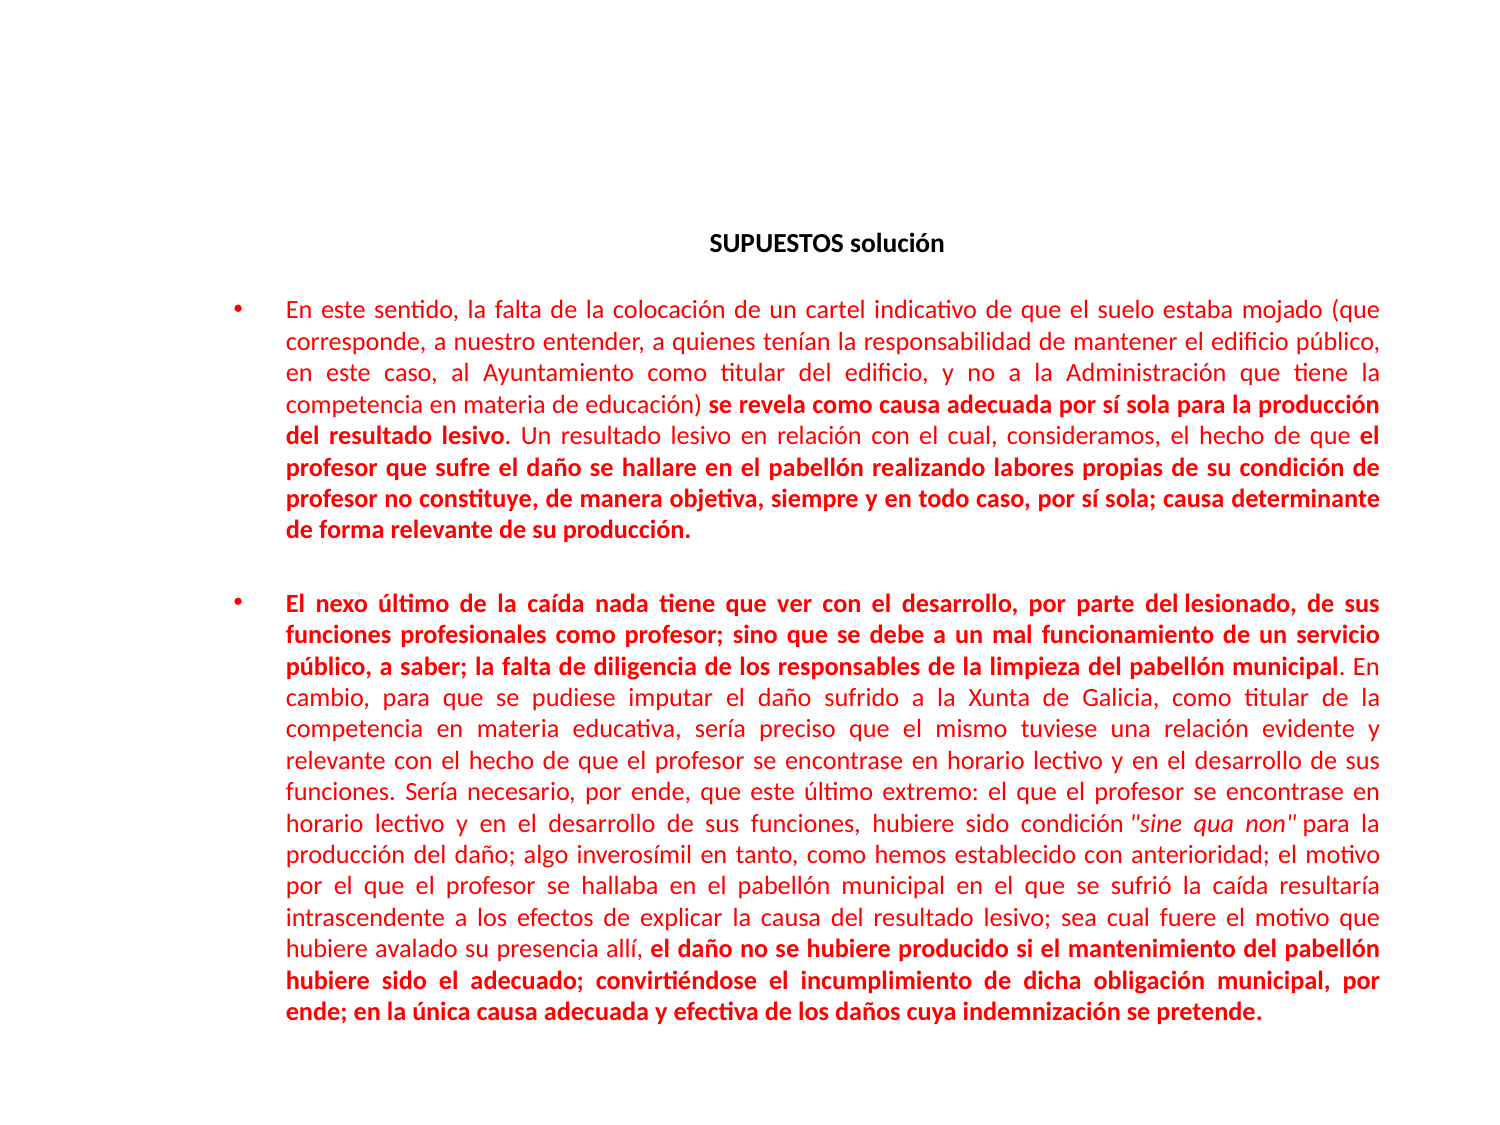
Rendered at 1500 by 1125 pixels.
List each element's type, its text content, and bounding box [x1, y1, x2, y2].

title SUPUESTOS solución [238, 217, 1416, 300]
list En este sentido, la falta de la colocación de un cartel indicativo de que el suelo estaba mojado (que corresponde, a nuestro entender, a quienes tenían la responsabilidad de mantener el edificio público, en este caso, al Ayuntamiento como titular del edificio, y no a la Administración que tiene la competencia en materia de educación) se revela como causa adecuada por sí sola para la producción del resultado lesivo. Un resultado lesivo en relación con el cual, consideramos, el hecho de que el profesor que sufre el daño se hallare en el pabellón realizando labores propias de su condición de profesor no constituye, de manera objetiva, siempre y en todo caso, por sí sola; causa determinante de forma relevante de su producción. El nexo último de la caída nada tiene que ver con el desarrollo, por parte del lesionado, de sus funciones profesionales como profesor; sino que se debe a un mal funcionamiento de un servicio público, a saber; la falta de diligencia de los responsables de la limpieza del pabellón municipal. En cambio, para que se pudiese imputar el daño sufrido a la Xunta de Galicia, como titular de la competencia en materia educativa, sería preciso que el mismo tuviese una relación evidente y relevante con el hecho de que el profesor se encontrase en horario lectivo y en el desarrollo de sus funciones. Sería necesario, por ende, que este último extremo: el que el profesor se encontrase en horario lectivo y en el desarrollo de sus funciones, hubiere sido condición "sine qua non" para la producción del daño; algo inverosímil en tanto, como hemos establecido con anterioridad; el motivo por el que el profesor se hallaba en el pabellón municipal en el que se sufrió la caída resultaría intrascendente a los efectos de explicar la causa del resultado lesivo; sea cual fuere el motivo que hubiere avalado su presencia allí, el daño no se hubiere producido si el mantenimiento del pabellón hubiere sido el adecuado; convirtiéndose el incumplimiento de dicha obligación municipal, por ende; en la única causa adecuada y efectiva de los daños cuya indemnización se pretende. [218, 285, 1395, 1045]
